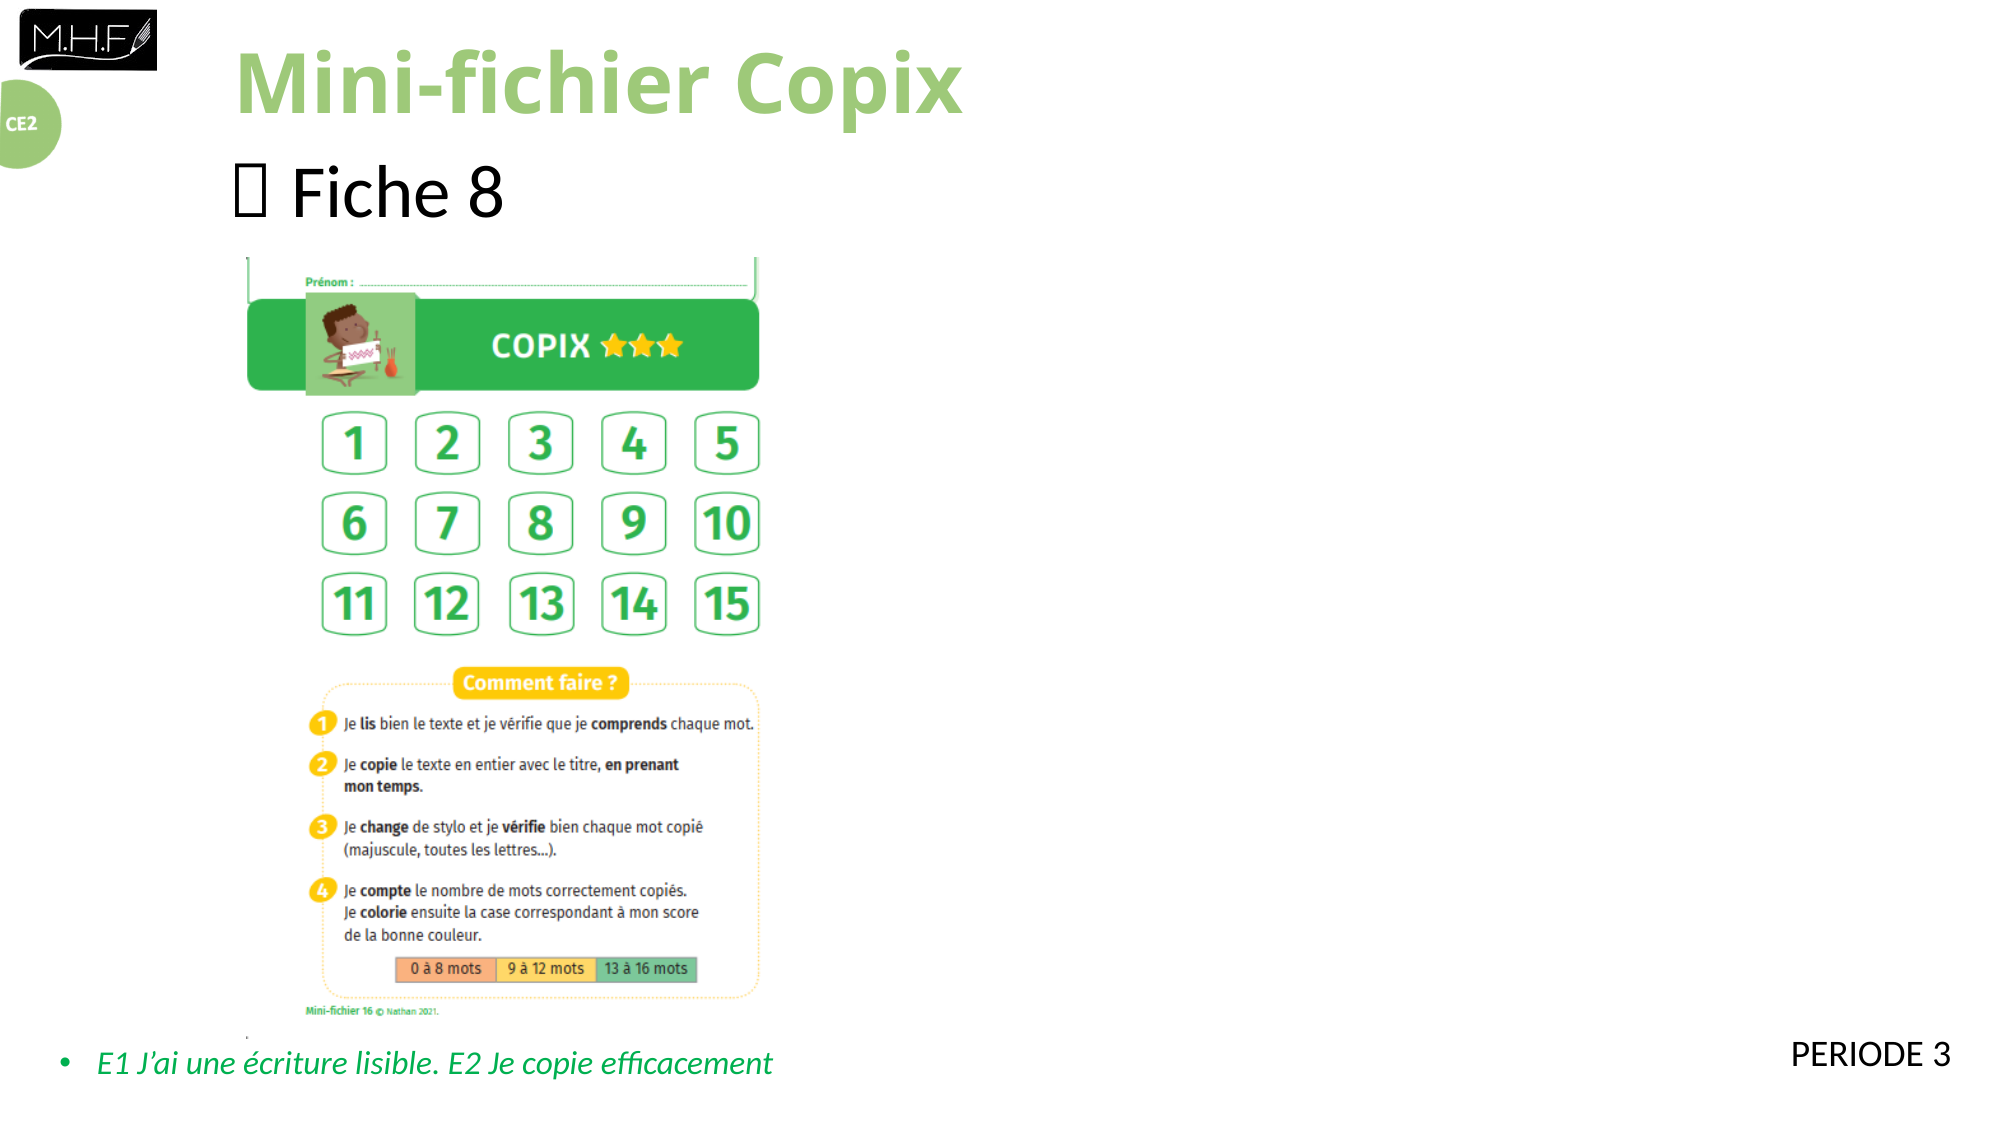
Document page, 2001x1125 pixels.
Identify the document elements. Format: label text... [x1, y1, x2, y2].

text_box PERIODE 3 [1362, 1021, 1967, 1082]
picture [0, 7, 157, 207]
text_box E1 J’ai une écriture lisible. E2 Je copie efficacement [44, 1038, 1346, 1092]
text_box  Fiche 8 [214, 135, 841, 375]
text_box Mini-fichier Copix [218, 0, 1463, 187]
picture [246, 257, 809, 1039]
